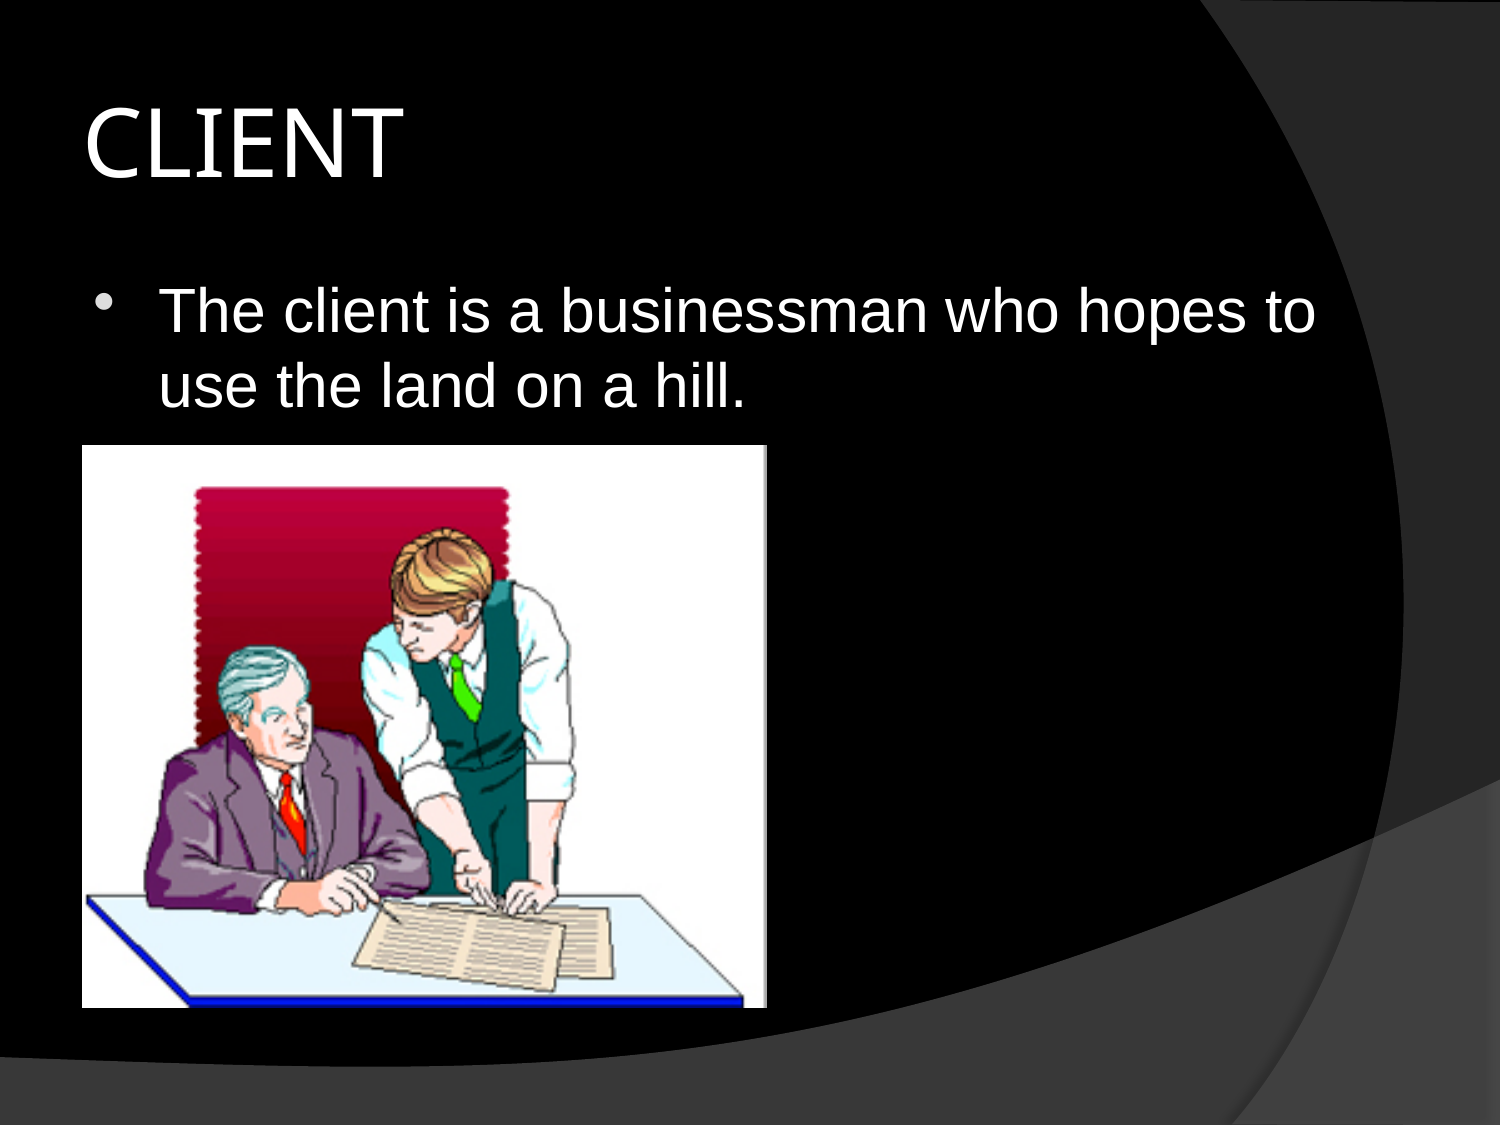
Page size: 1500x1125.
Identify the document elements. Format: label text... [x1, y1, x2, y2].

list The client is a businessman who hopes to use the land on a hill. [75, 262, 1383, 1005]
title CLIENT [75, 45, 1300, 233]
picture [81, 445, 768, 1009]
